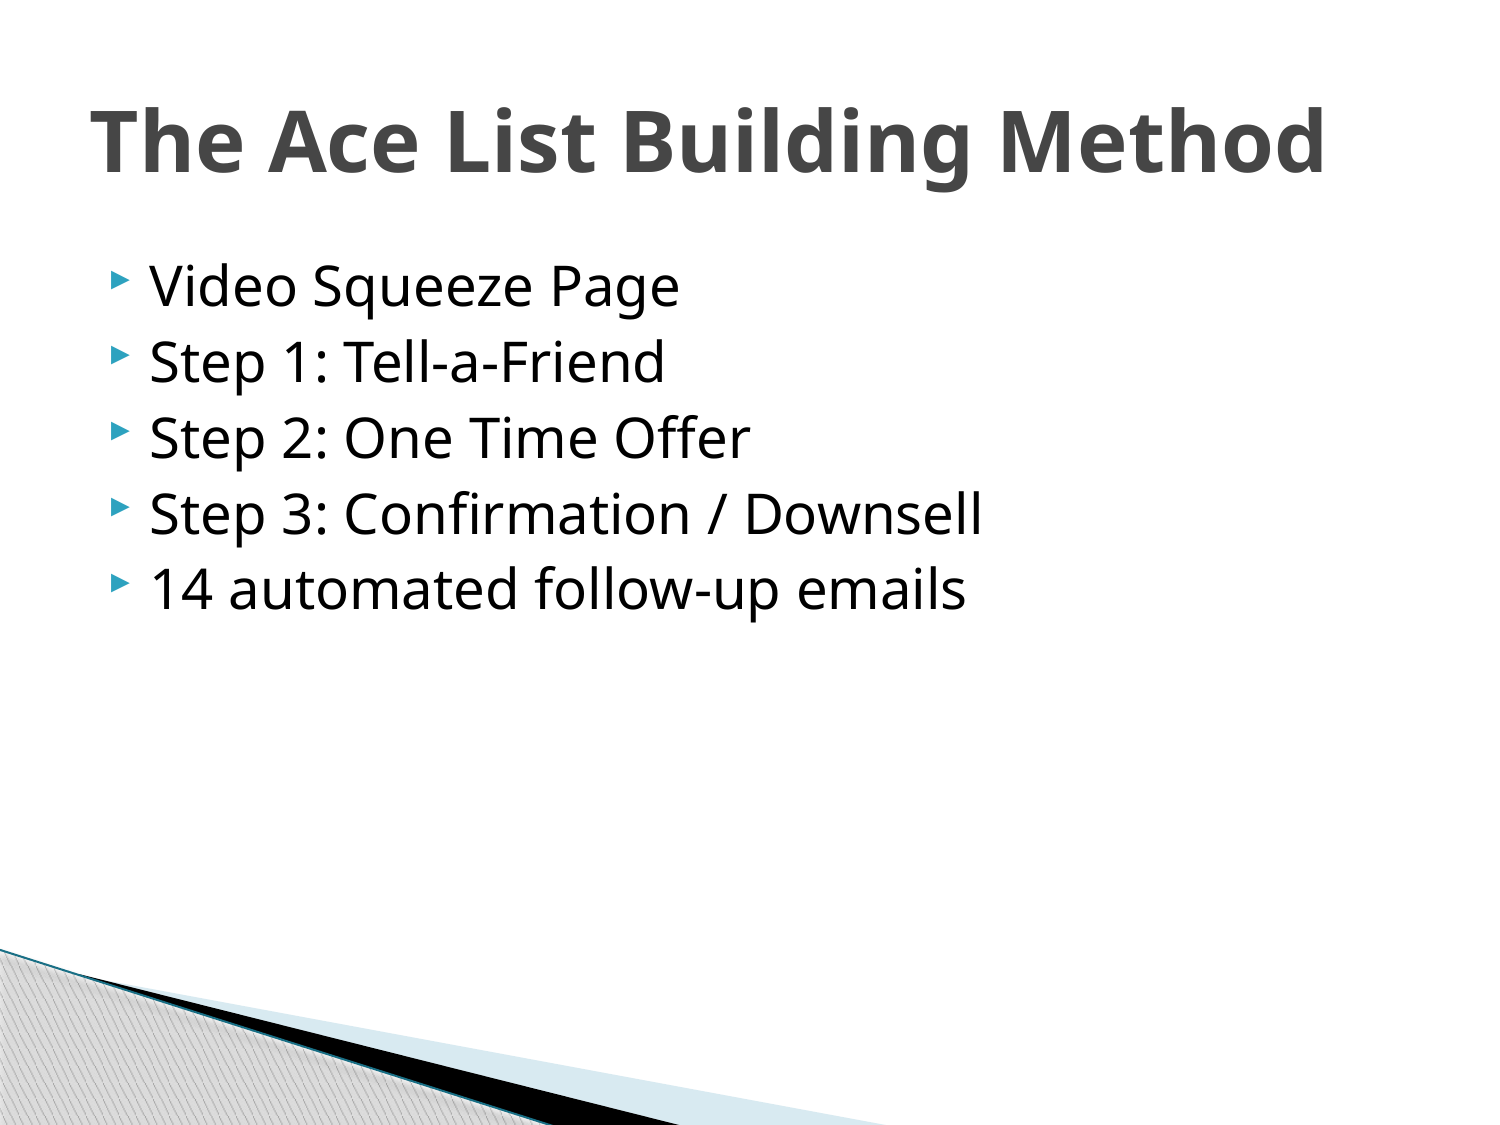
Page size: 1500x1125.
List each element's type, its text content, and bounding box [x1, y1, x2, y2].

list Video Squeeze Page Step 1: Tell-a-Friend Step 2: One Time Offer Step 3: Confirmation / Downsell 14 automated follow-up emails [74, 242, 1426, 986]
title The Ace List Building Method [75, 45, 1425, 233]
